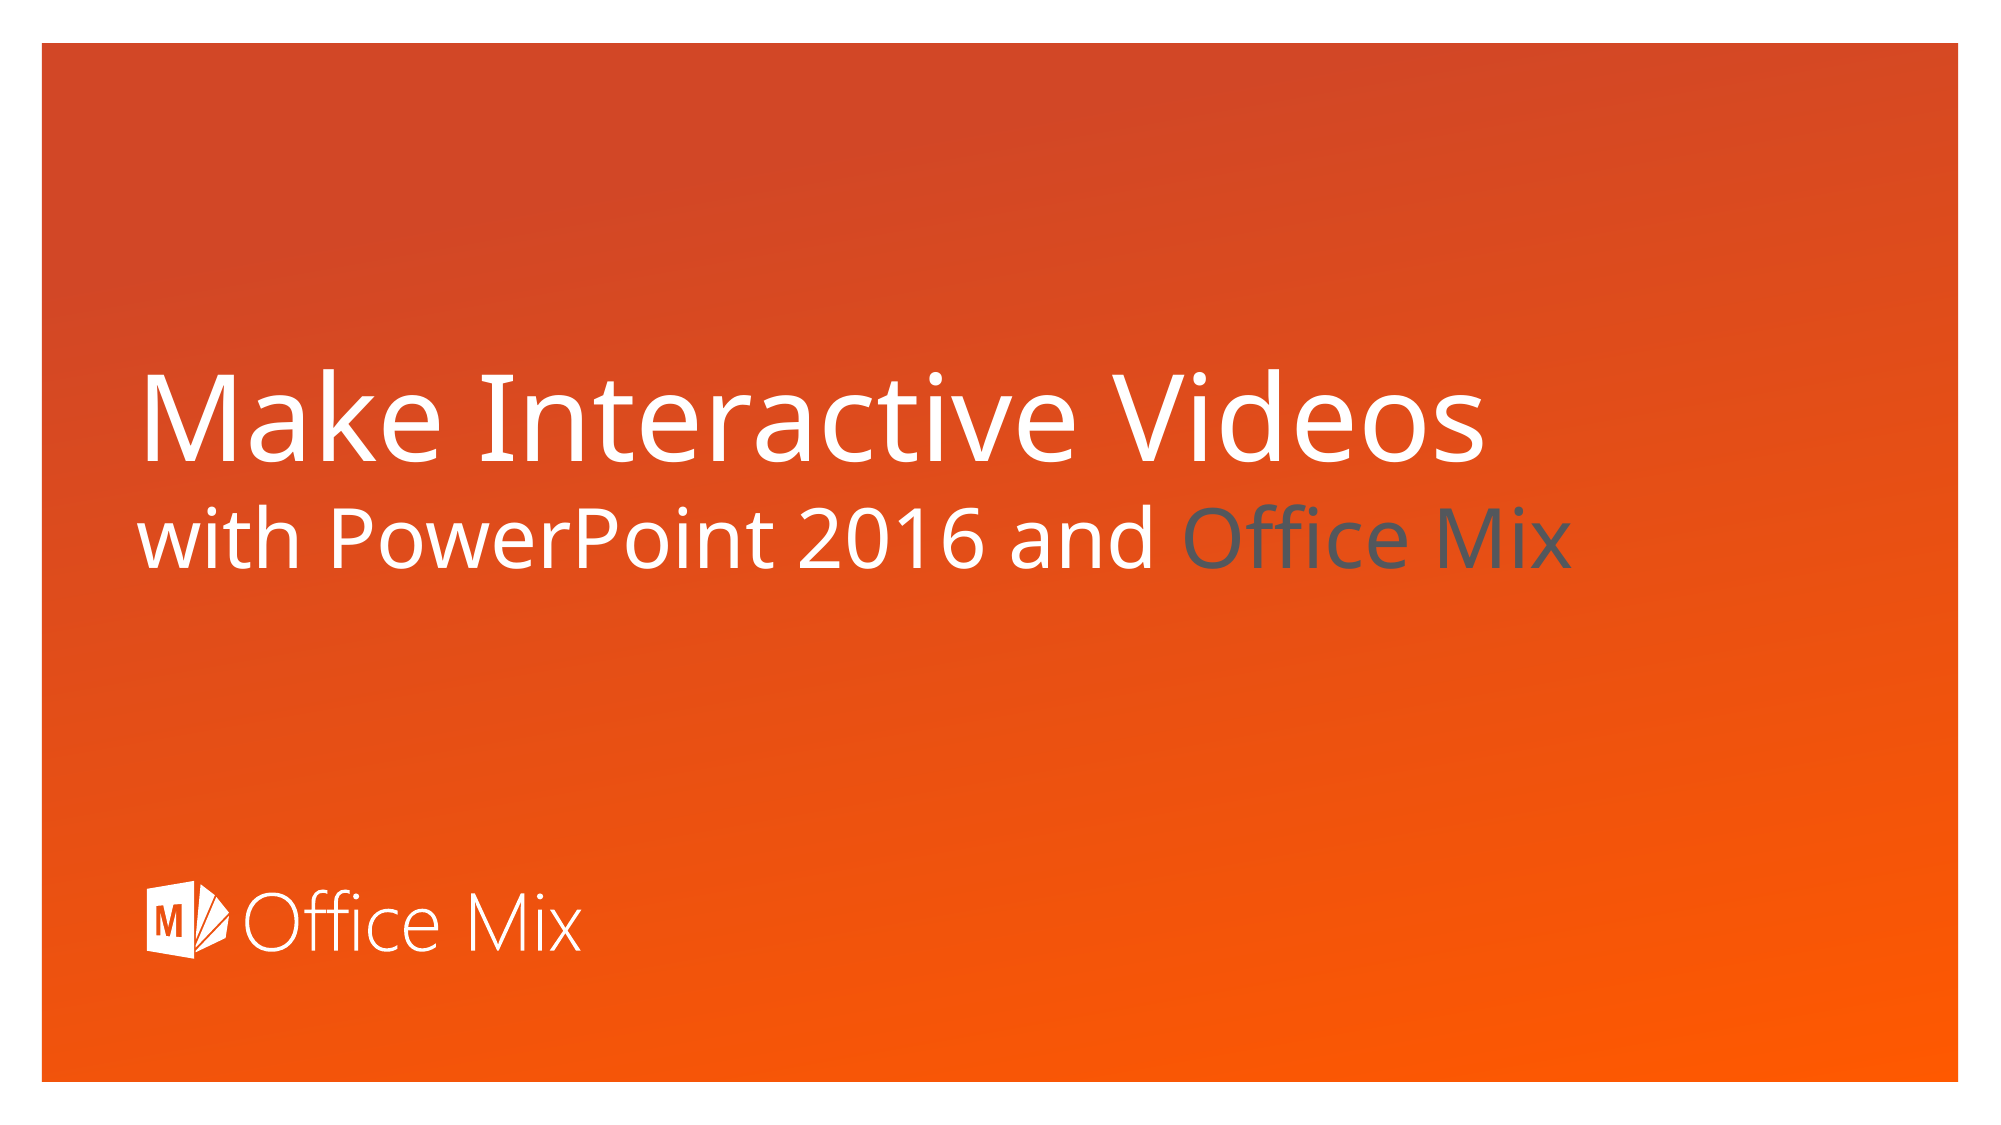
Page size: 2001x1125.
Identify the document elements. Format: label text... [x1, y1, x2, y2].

title Make Interactive Videos with PowerPoint 2016 and Office Mix [121, 333, 1846, 597]
